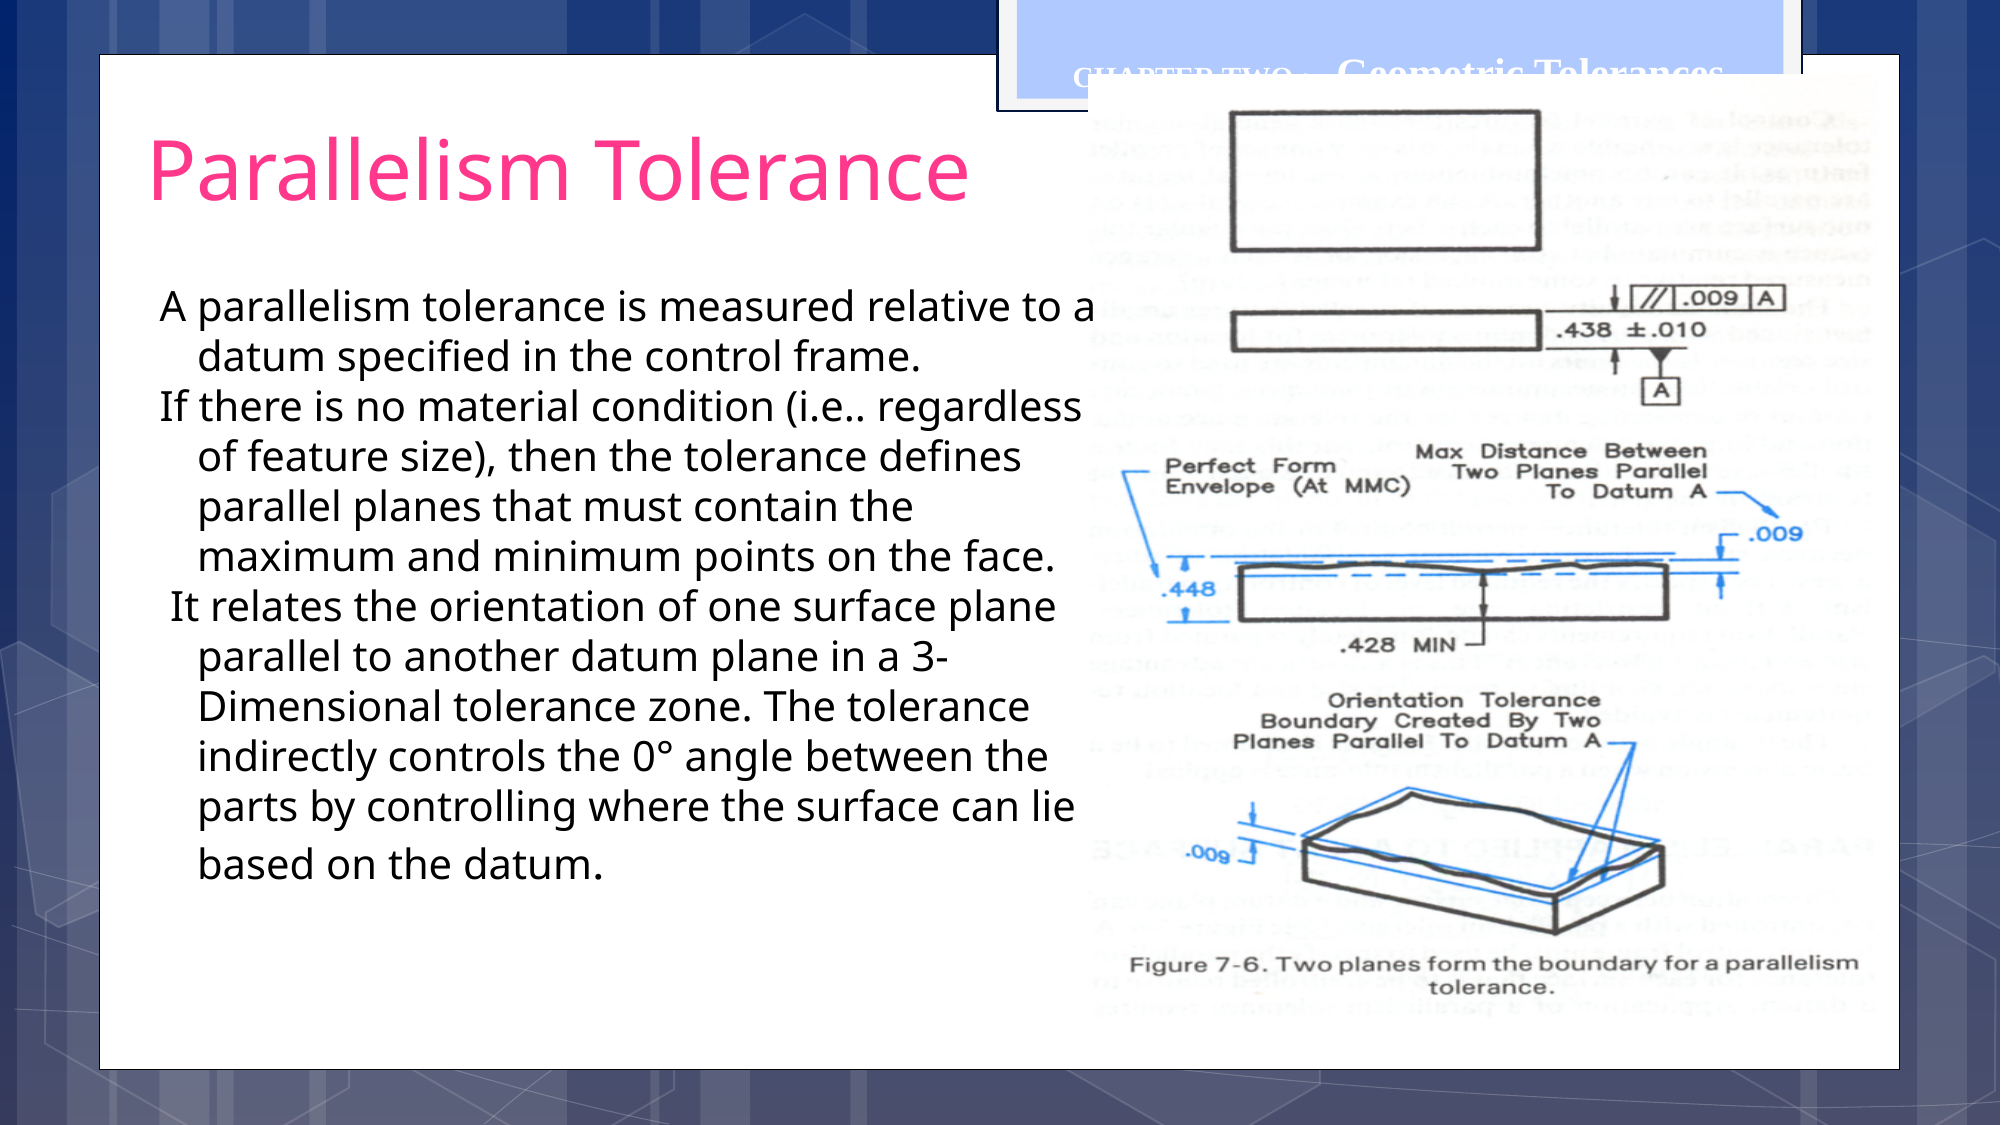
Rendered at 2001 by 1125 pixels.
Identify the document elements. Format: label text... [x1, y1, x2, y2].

title Parallelism Tolerance [131, 37, 1082, 225]
picture [1088, 74, 1878, 1026]
text_box A parallelism tolerance is measured relative to a datum specified in the control frame. If there is no material condition (i.e.. regardless of feature size), then the tolerance defines parallel planes that must contain the maximum and minimum points on the face. It relates the orientation of one surface plane parallel to another datum plane in a 3-Dimensional tolerance zone. The tolerance indirectly controls the 0° angle between the parts by controlling where the surface can lie based on the datum. [144, 271, 1082, 897]
text_box CHAPTER TWO : Geometric Tolerances [940, 0, 1858, 110]
